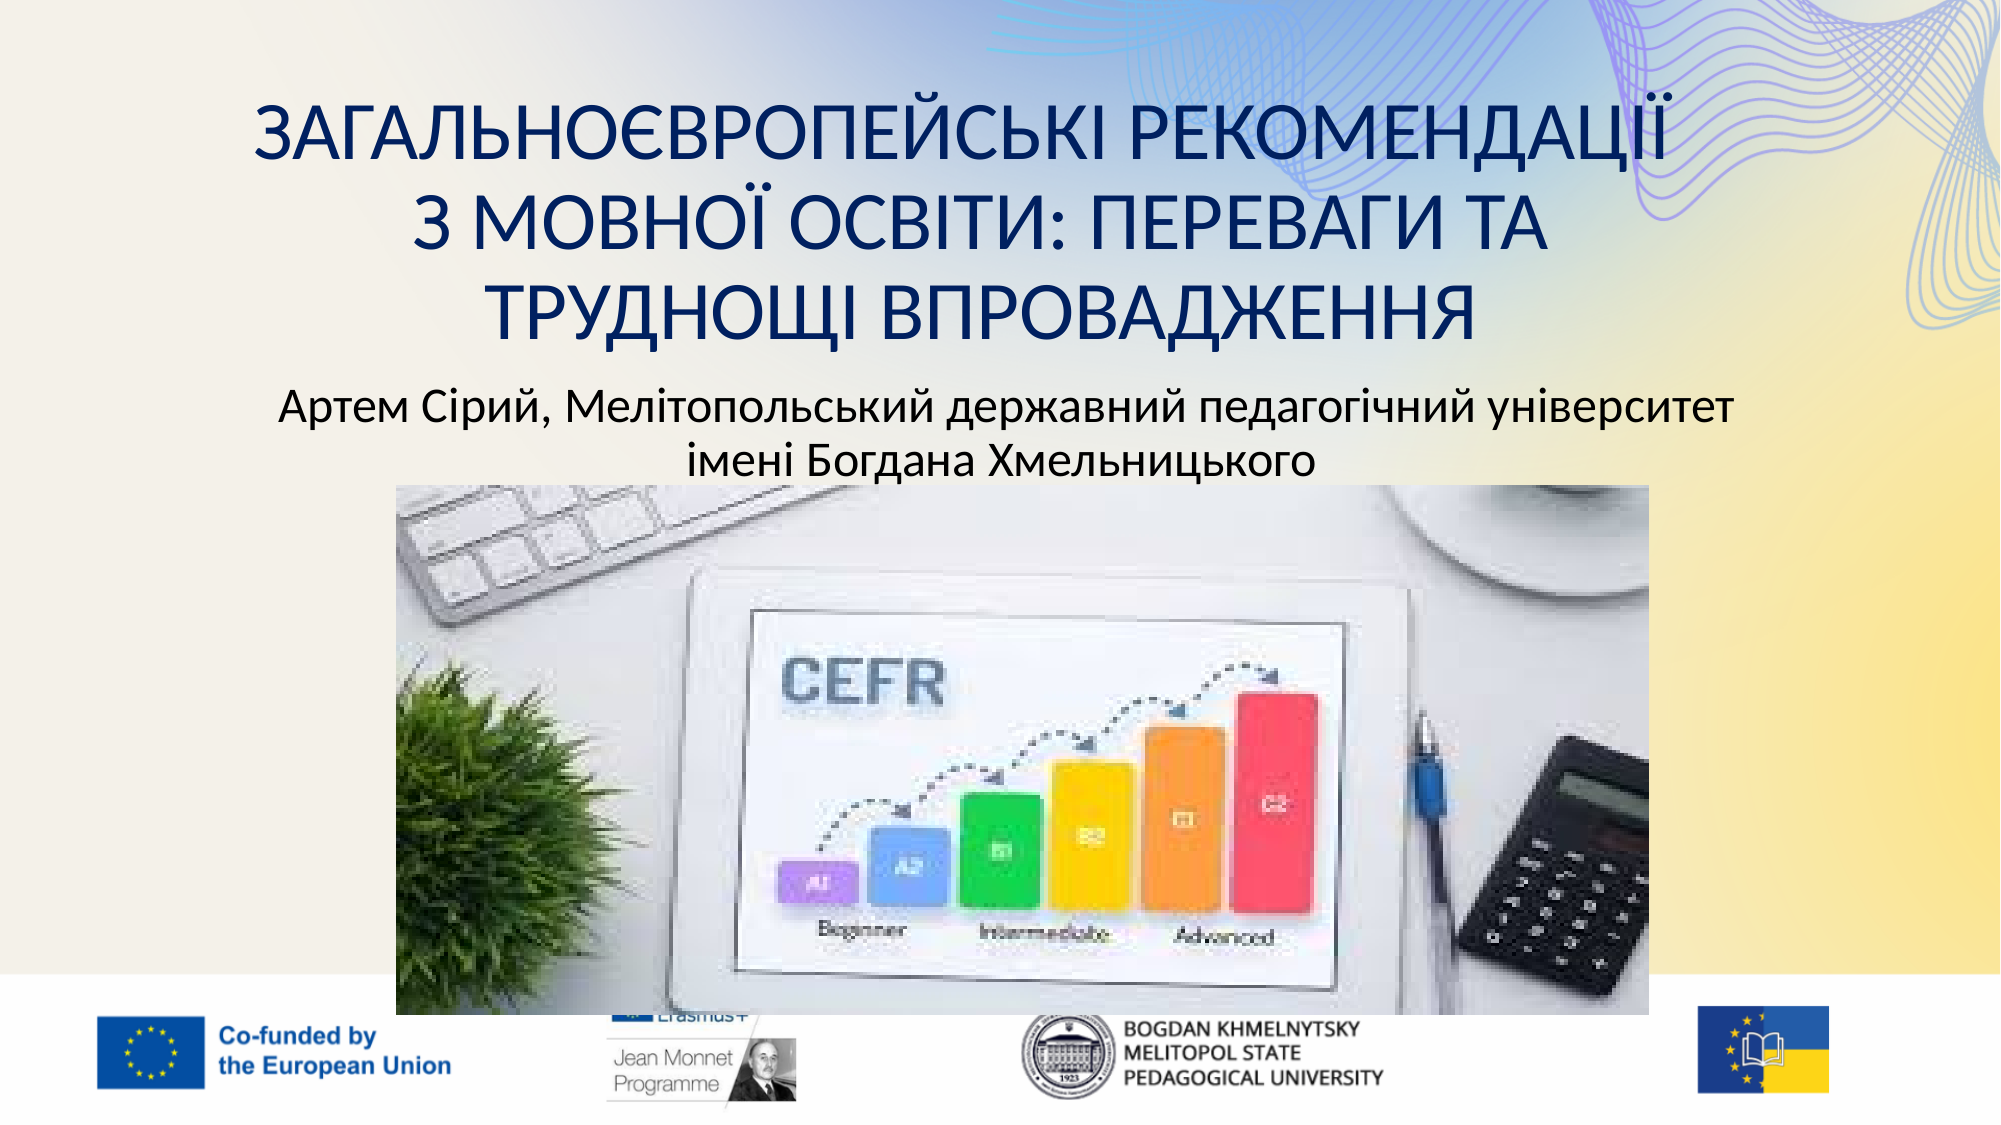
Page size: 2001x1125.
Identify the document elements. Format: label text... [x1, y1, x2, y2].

subtitle Артем Сірий, Мелітопольський державний педагогічний університет імені Богдана Хмельницького [251, 371, 1752, 879]
picture [0, 0, 2001, 1125]
title ЗАГАЛЬНОЄВРОПЕЙСЬКІ РЕКОМЕНДАЦІЇ З МОВНОЇ ОСВІТИ: ПЕРЕВАГИ ТА ТРУДНОЩІ ВПРОВАДЖЕННЯ [212, 47, 1713, 465]
